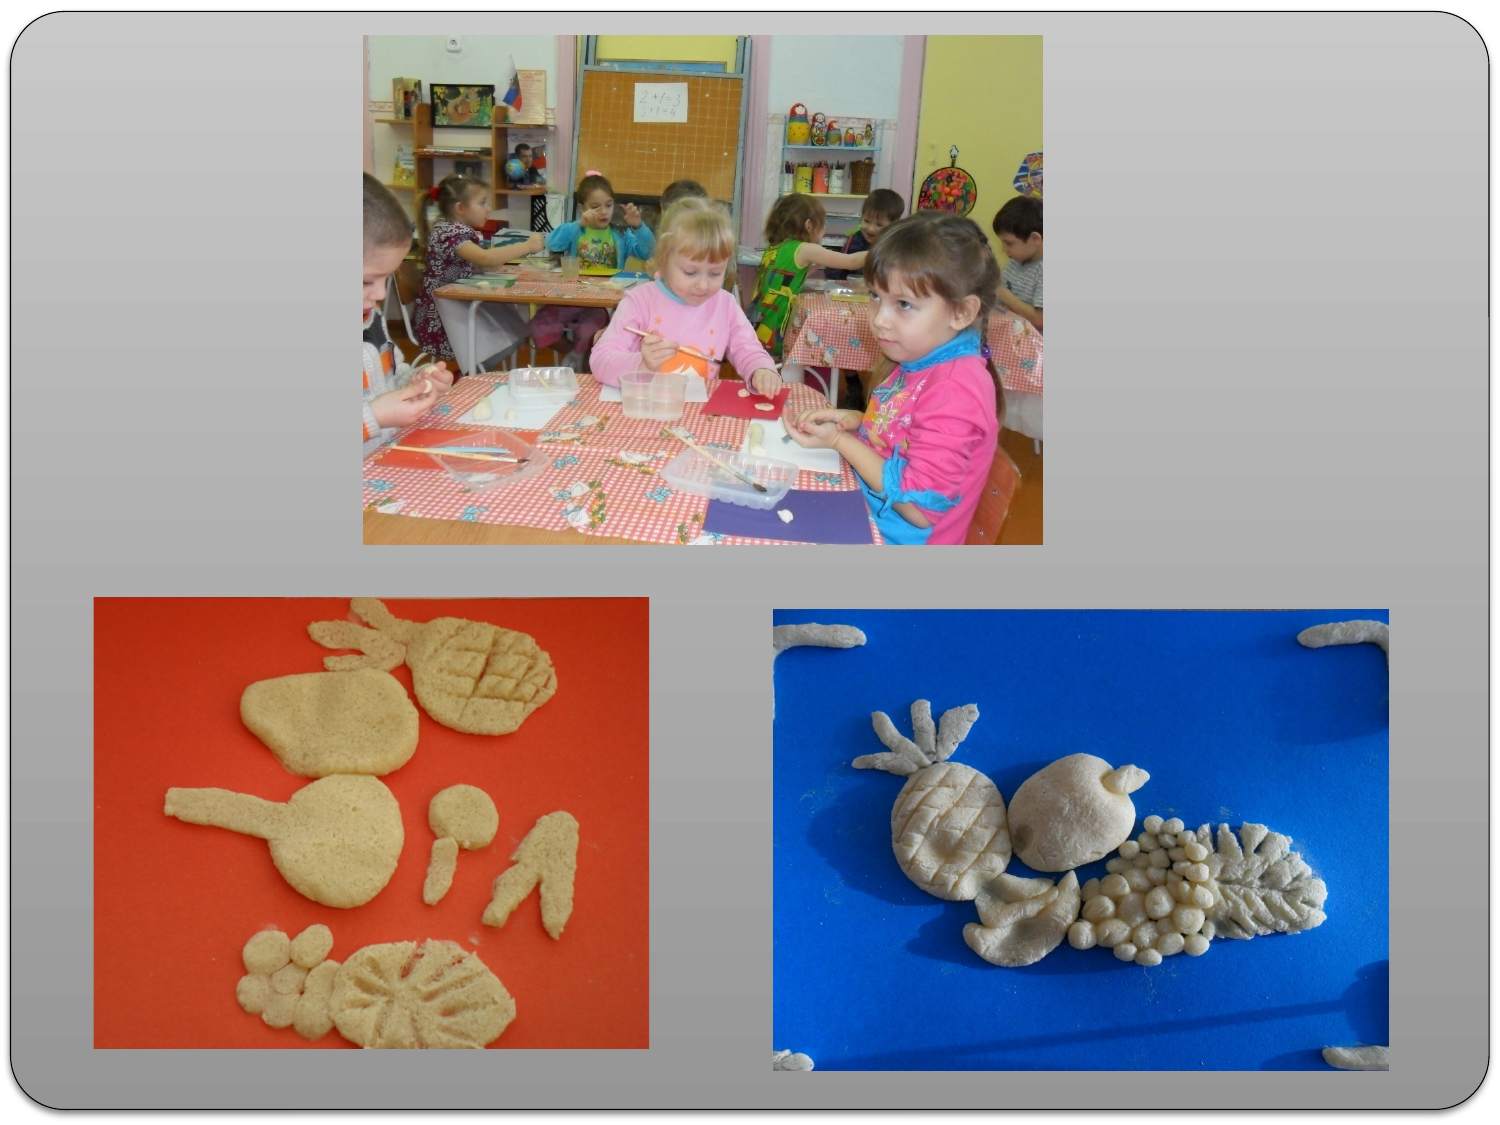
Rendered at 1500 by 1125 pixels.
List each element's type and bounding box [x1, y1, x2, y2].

picture [363, 34, 1044, 546]
list [93, 597, 650, 1049]
list [773, 609, 1389, 1071]
